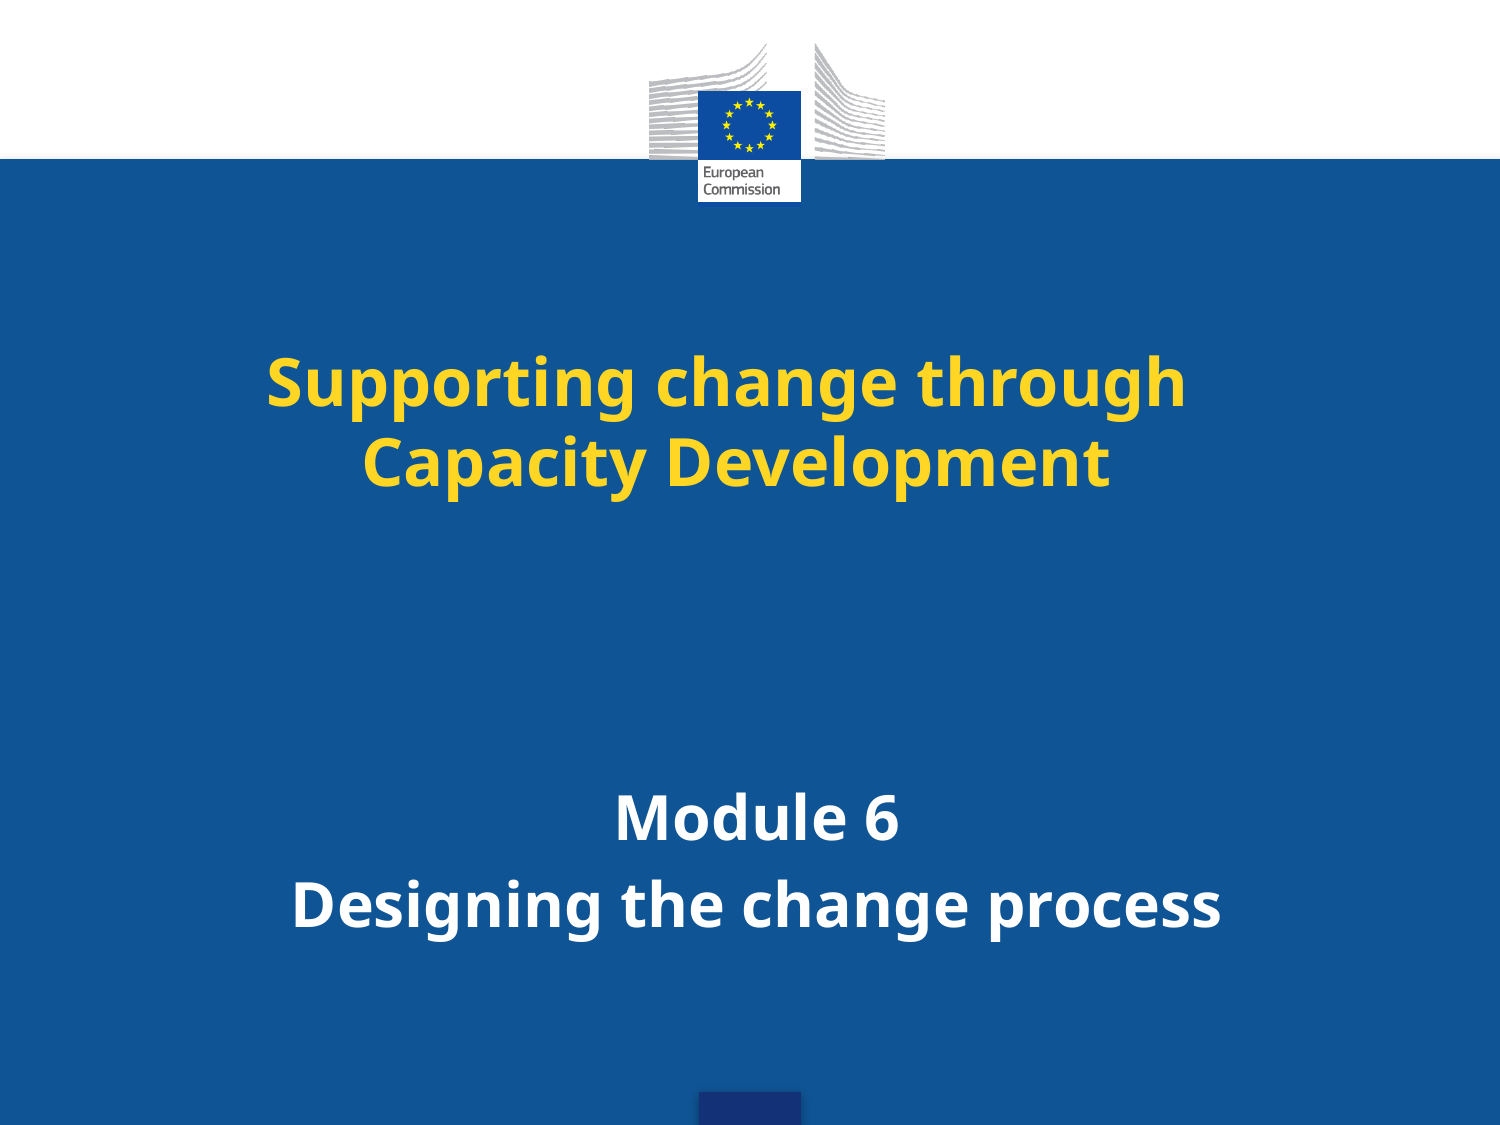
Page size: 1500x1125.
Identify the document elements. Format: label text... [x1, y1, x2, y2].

text_box Module 6 Designing the change process [175, 769, 1339, 971]
title Supporting change through Capacity Development [230, 355, 1243, 485]
